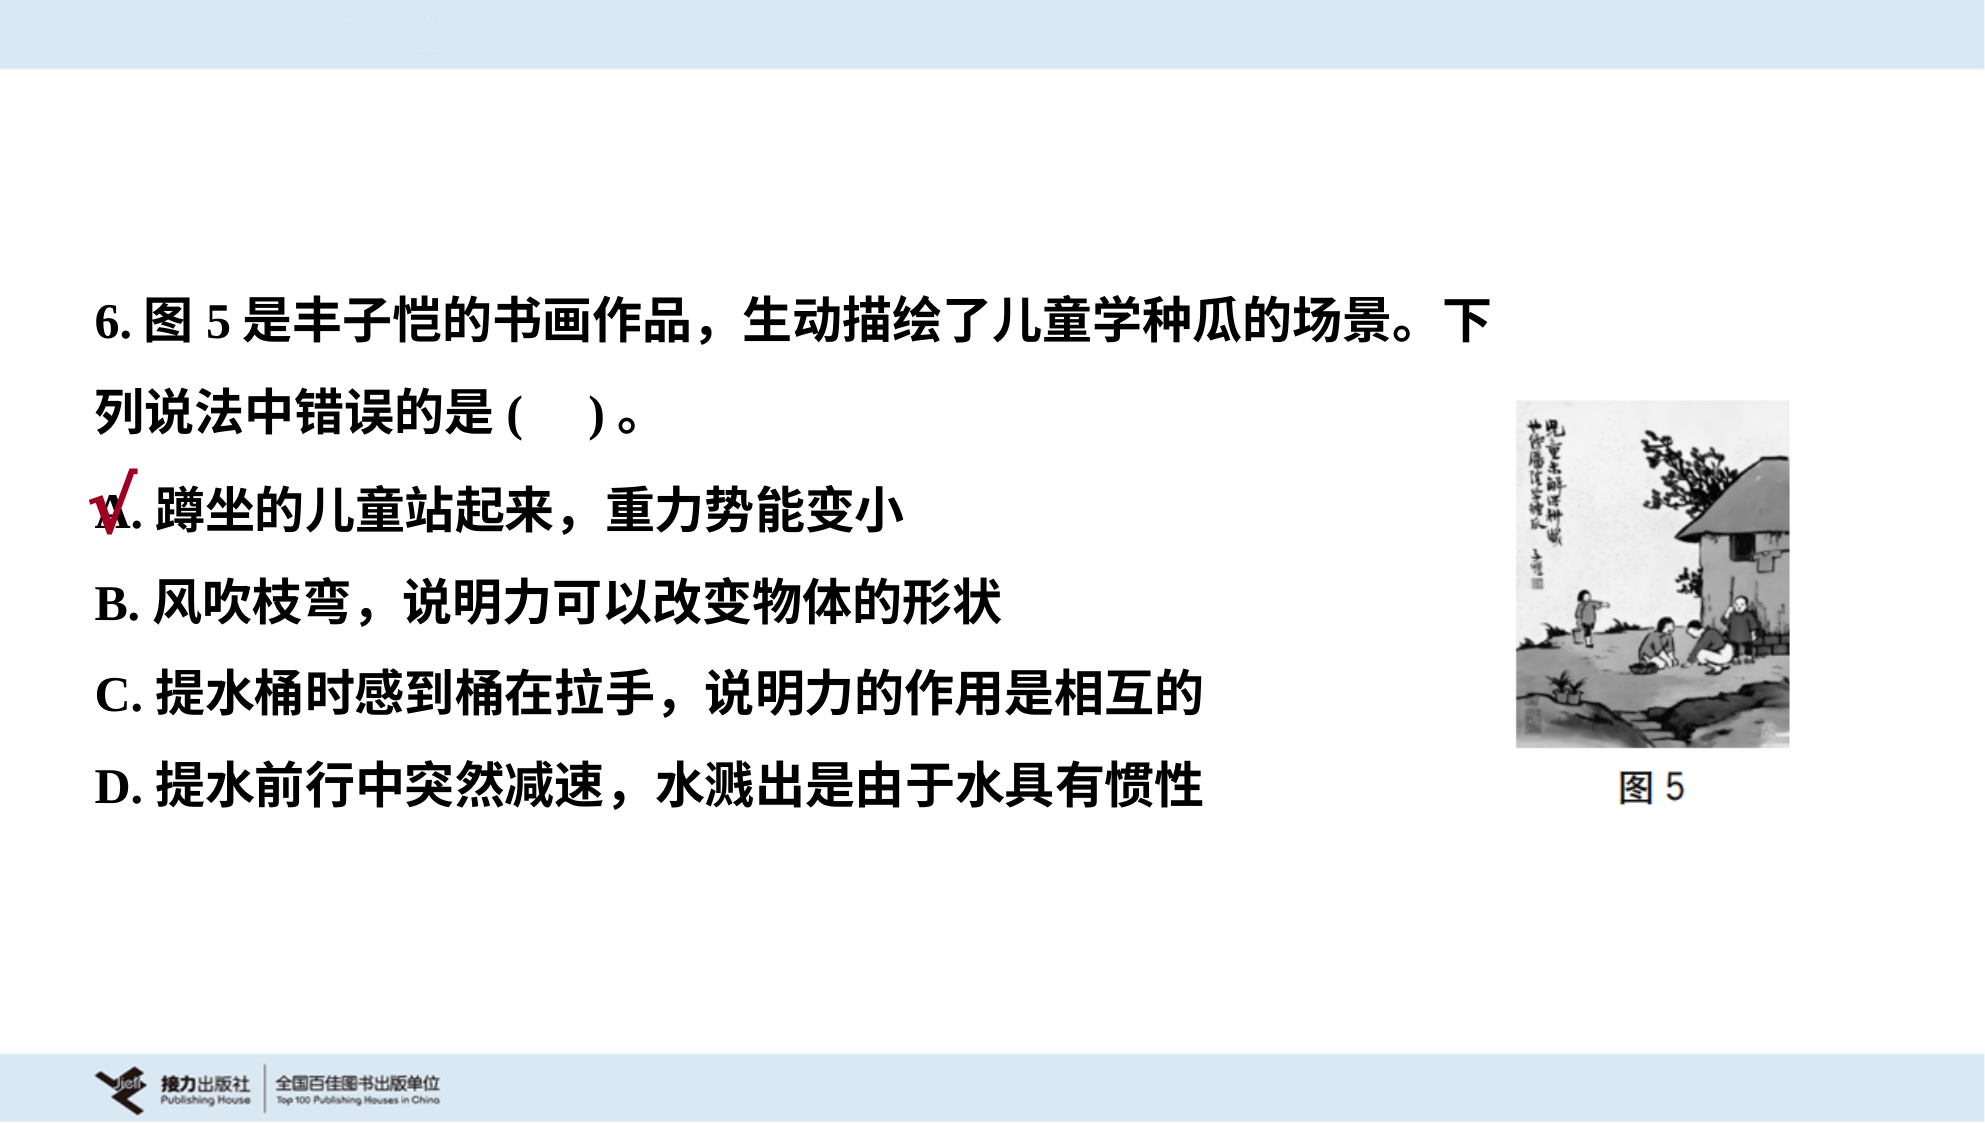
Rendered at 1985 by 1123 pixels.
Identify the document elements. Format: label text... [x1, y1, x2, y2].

text_box √ [86, 456, 139, 549]
text_box A.蹲坐的儿童站起来，重力势能变小 B.风吹枝弯，说明力可以改变物体的形状 C.提水桶时感到桶在拉手，说明力的作用是相互的 D.提水前行中突然减速，水溅出是由于水具有惯性 [94, 446, 1496, 814]
text_box 6.图5是丰子恺的书画作品，生动描绘了儿童学种瓜的场景。下 列说法中错误的是( )。 [94, 257, 1497, 441]
picture [0, 0, 1985, 1122]
